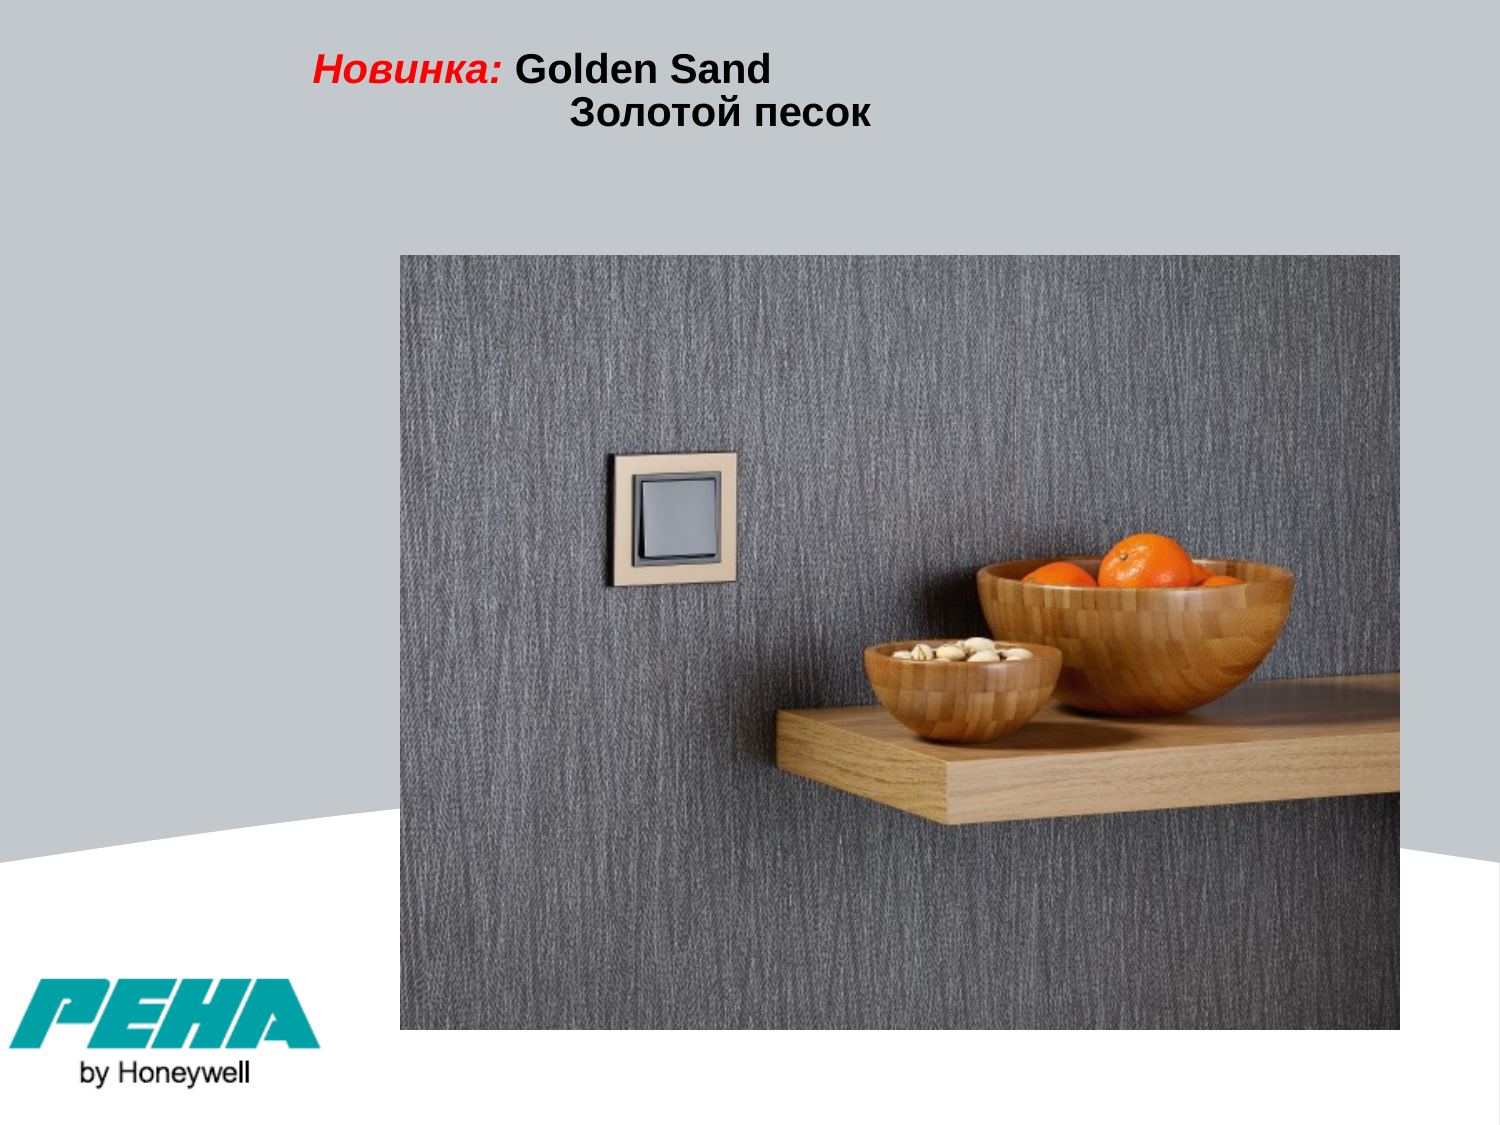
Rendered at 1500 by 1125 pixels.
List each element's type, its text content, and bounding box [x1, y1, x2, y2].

title Новинка: Golden Sand Золотой песок [111, 42, 1330, 233]
picture [0, 954, 374, 1125]
picture [400, 255, 1400, 1030]
